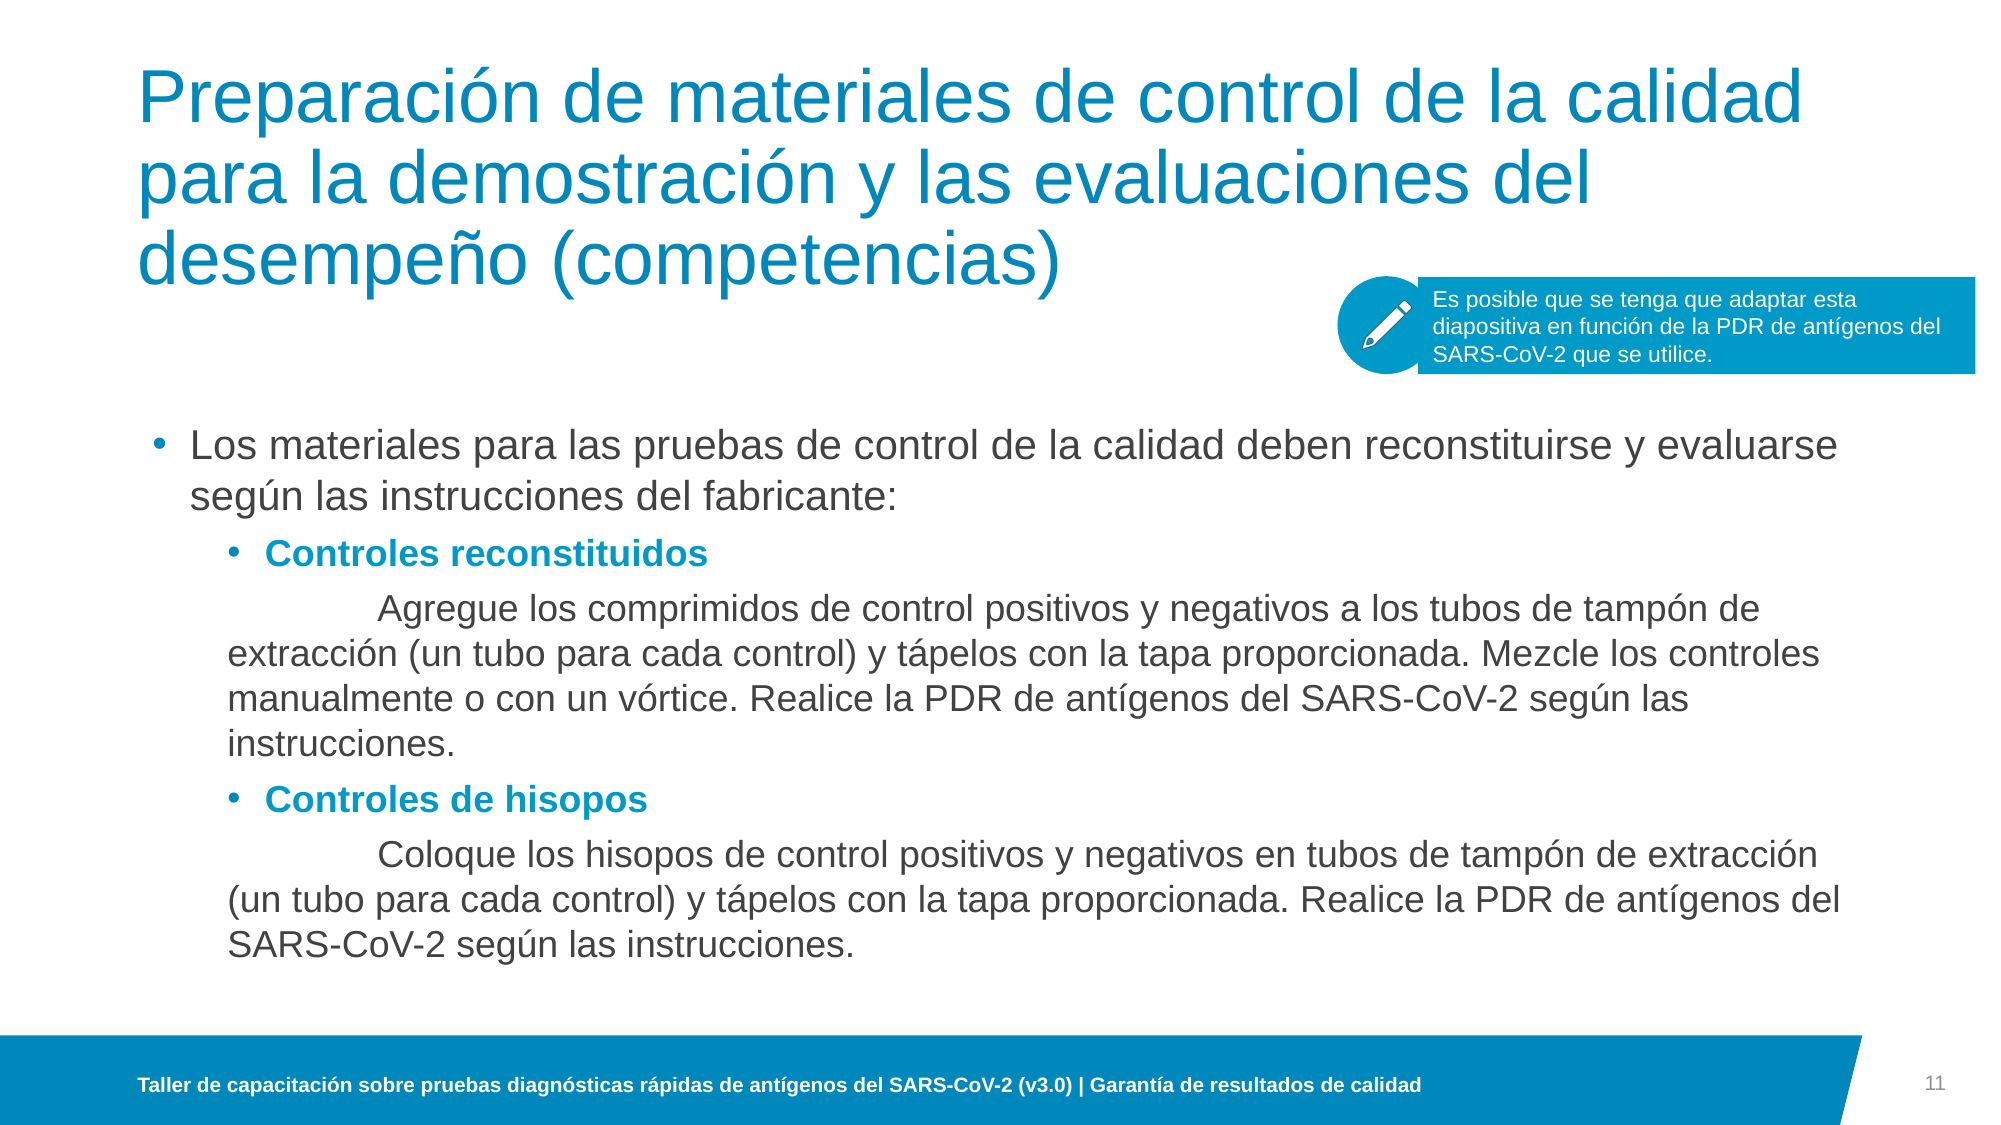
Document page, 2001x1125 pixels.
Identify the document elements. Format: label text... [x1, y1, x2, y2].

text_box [1337, 276, 1976, 376]
slide_number 11 [1862, 1035, 1947, 1125]
title Preparación de materiales de control de la calidad para la demostración y las evaluaciones del desempeño (competencias) [137, 146, 1863, 301]
list Los materiales para las pruebas de control de la calidad deben reconstituirse y evaluarse según las instrucciones del fabricante: Controles reconstituidos Agregue los comprimidos de control positivos y negativos a los tubos de tampón de extracción (un tubo para cada control) y tápelos con la tapa proporcionada. Mezcle los controles manualmente o con un vórtice. Realice la PDR de antígenos del SARS-CoV-2 según las instrucciones. Controles de hisopos Coloque los hisopos de control positivos y negativos en tubos de tampón de extracción (un tubo para cada control) y tápelos con la tapa proporcionada. Realice la PDR de antígenos del SARS-CoV-2 según las instrucciones. [137, 340, 1863, 990]
footer Taller de capacitación sobre pruebas diagnósticas rápidas de antígenos del SARS-CoV-2 (v3.0) | Garantía de resultados de calidad [137, 1042, 1555, 1125]
